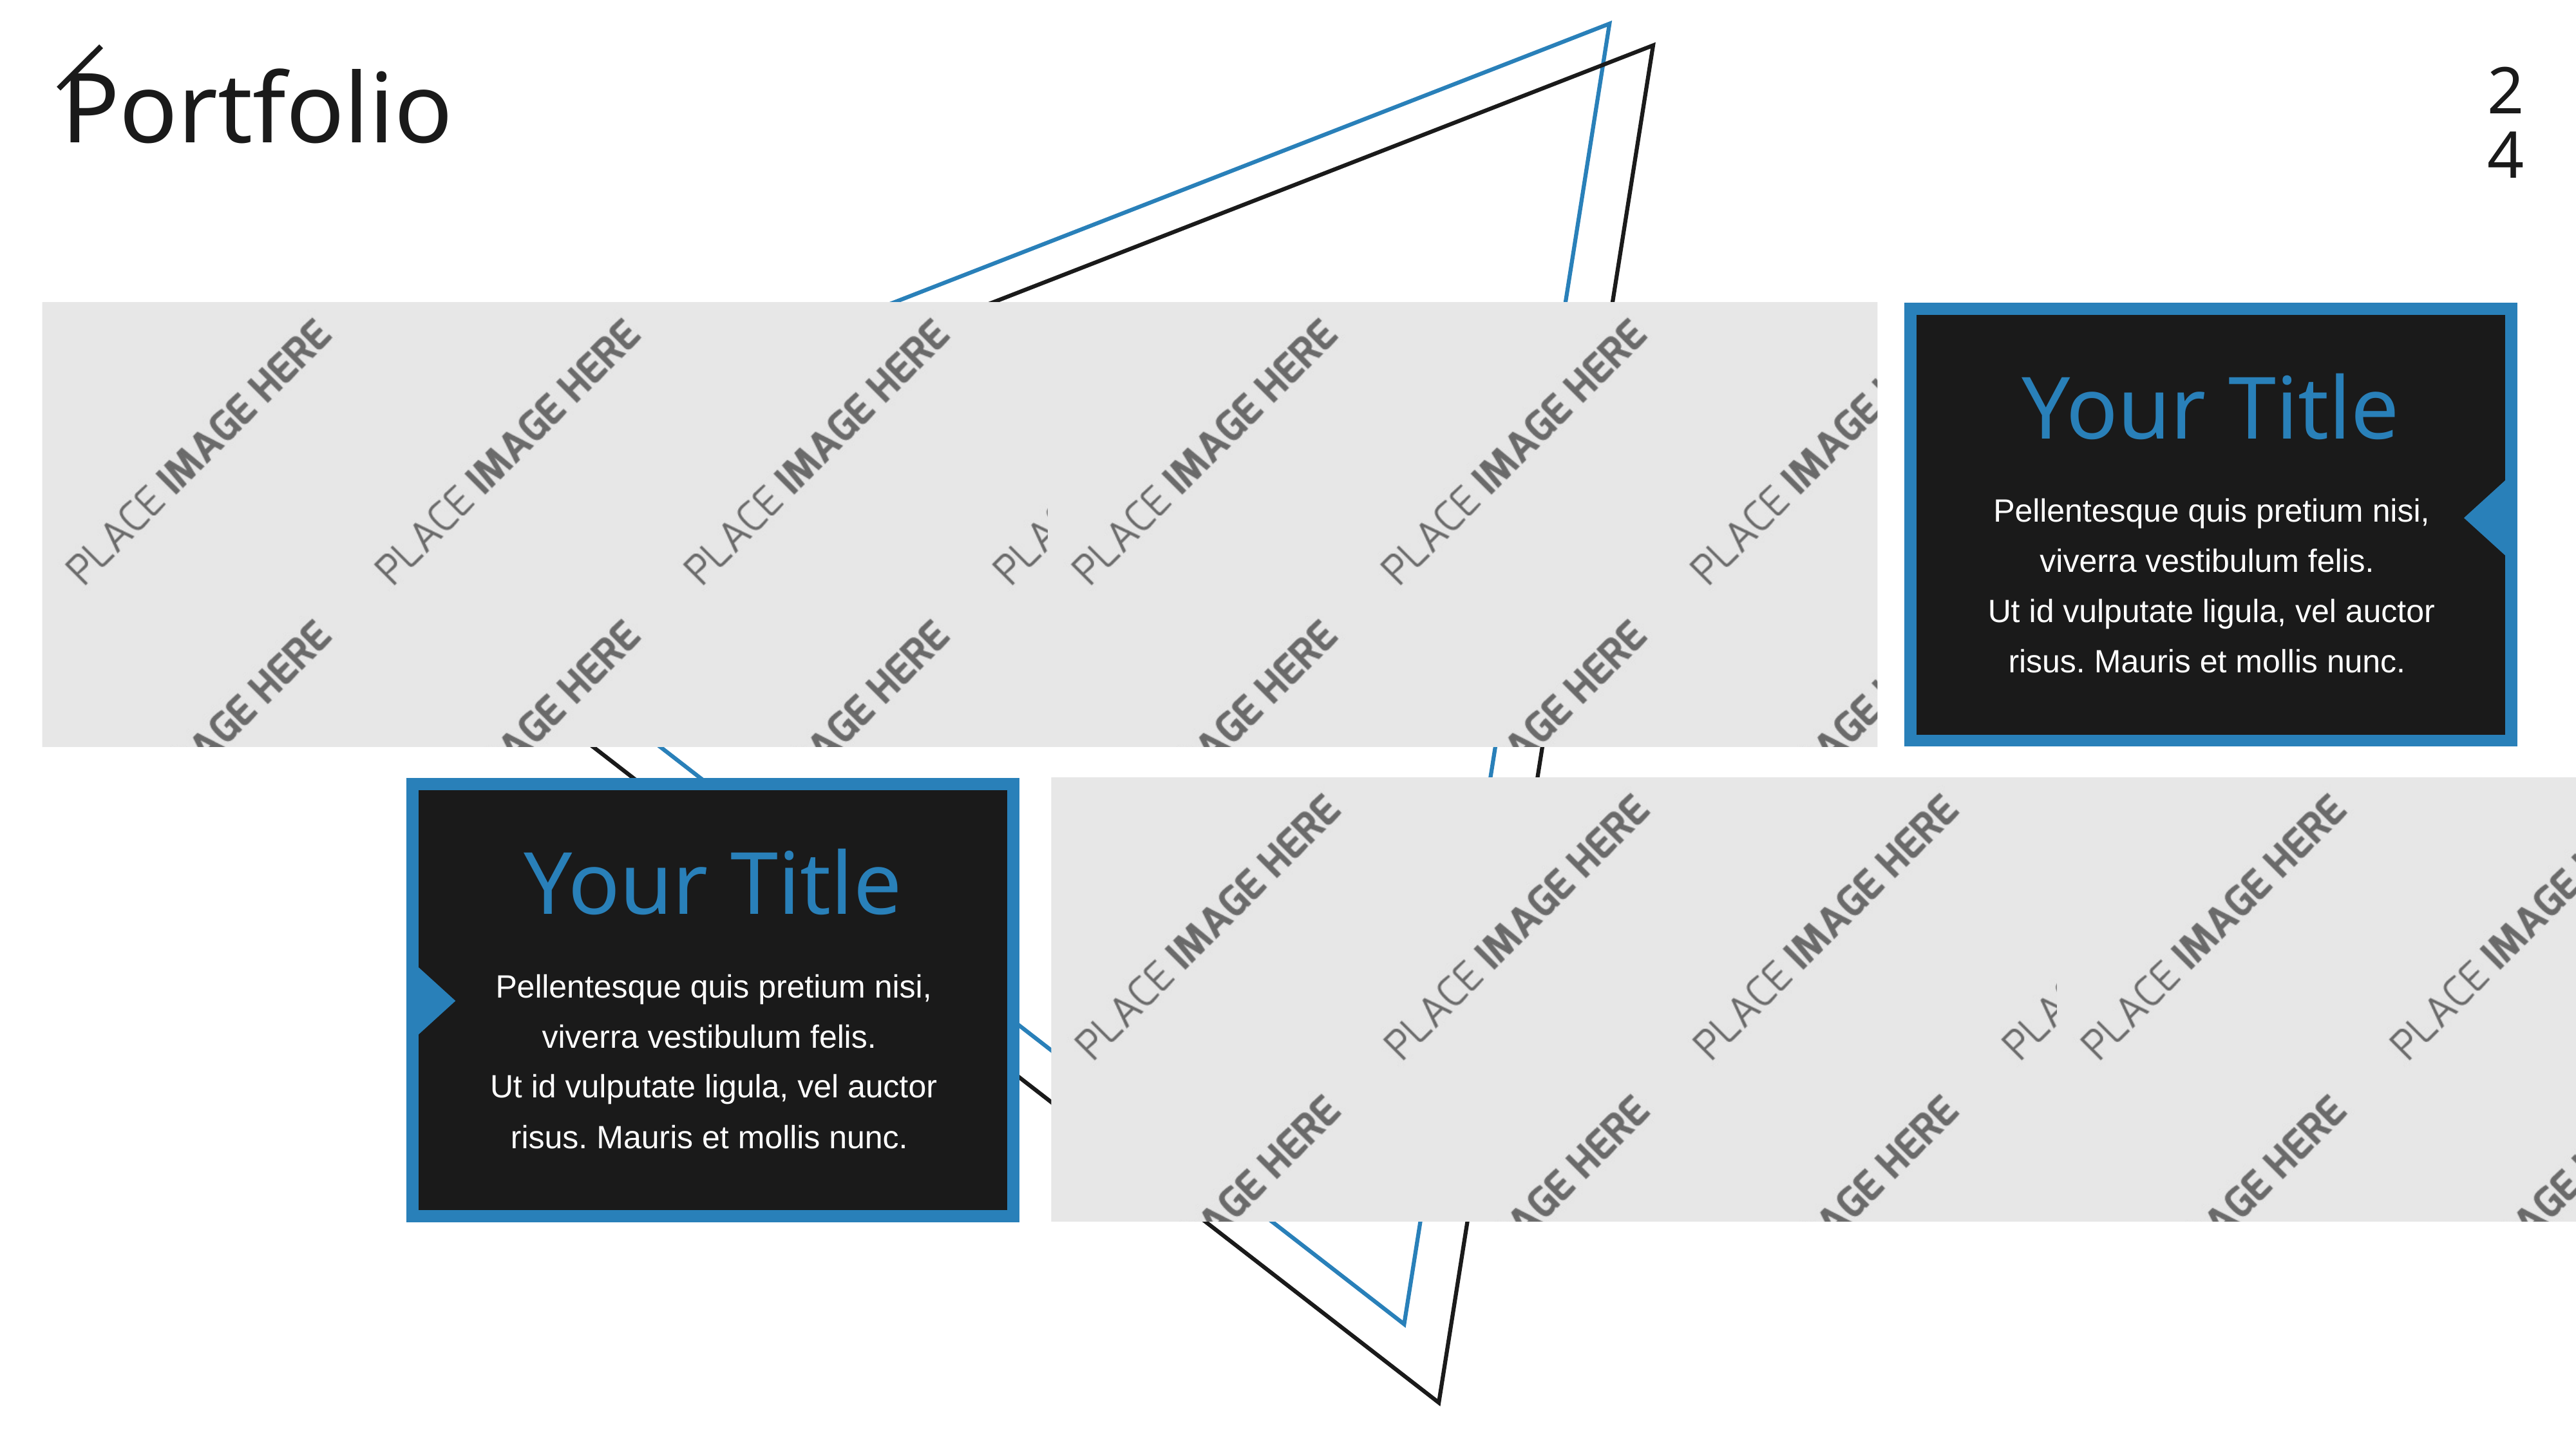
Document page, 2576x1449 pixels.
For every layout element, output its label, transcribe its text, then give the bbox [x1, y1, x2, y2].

text_box [1549, 302, 1878, 747]
text_box [1549, 777, 2576, 1222]
slide_number 24 [2477, 44, 2535, 122]
text_box Your Title [2018, 355, 2403, 453]
text_box [2464, 477, 2508, 558]
text_box Portfolio [61, 46, 328, 162]
text_box Pellentesque quis pretium nisi, viverra vestibulum felis. Ut id vulputate ligula, vel auctor risus. Mauris et mollis nunc. [1980, 478, 2443, 668]
text_box [1910, 308, 2512, 741]
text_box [332, 0, 1546, 1331]
text_box [42, 302, 328, 747]
